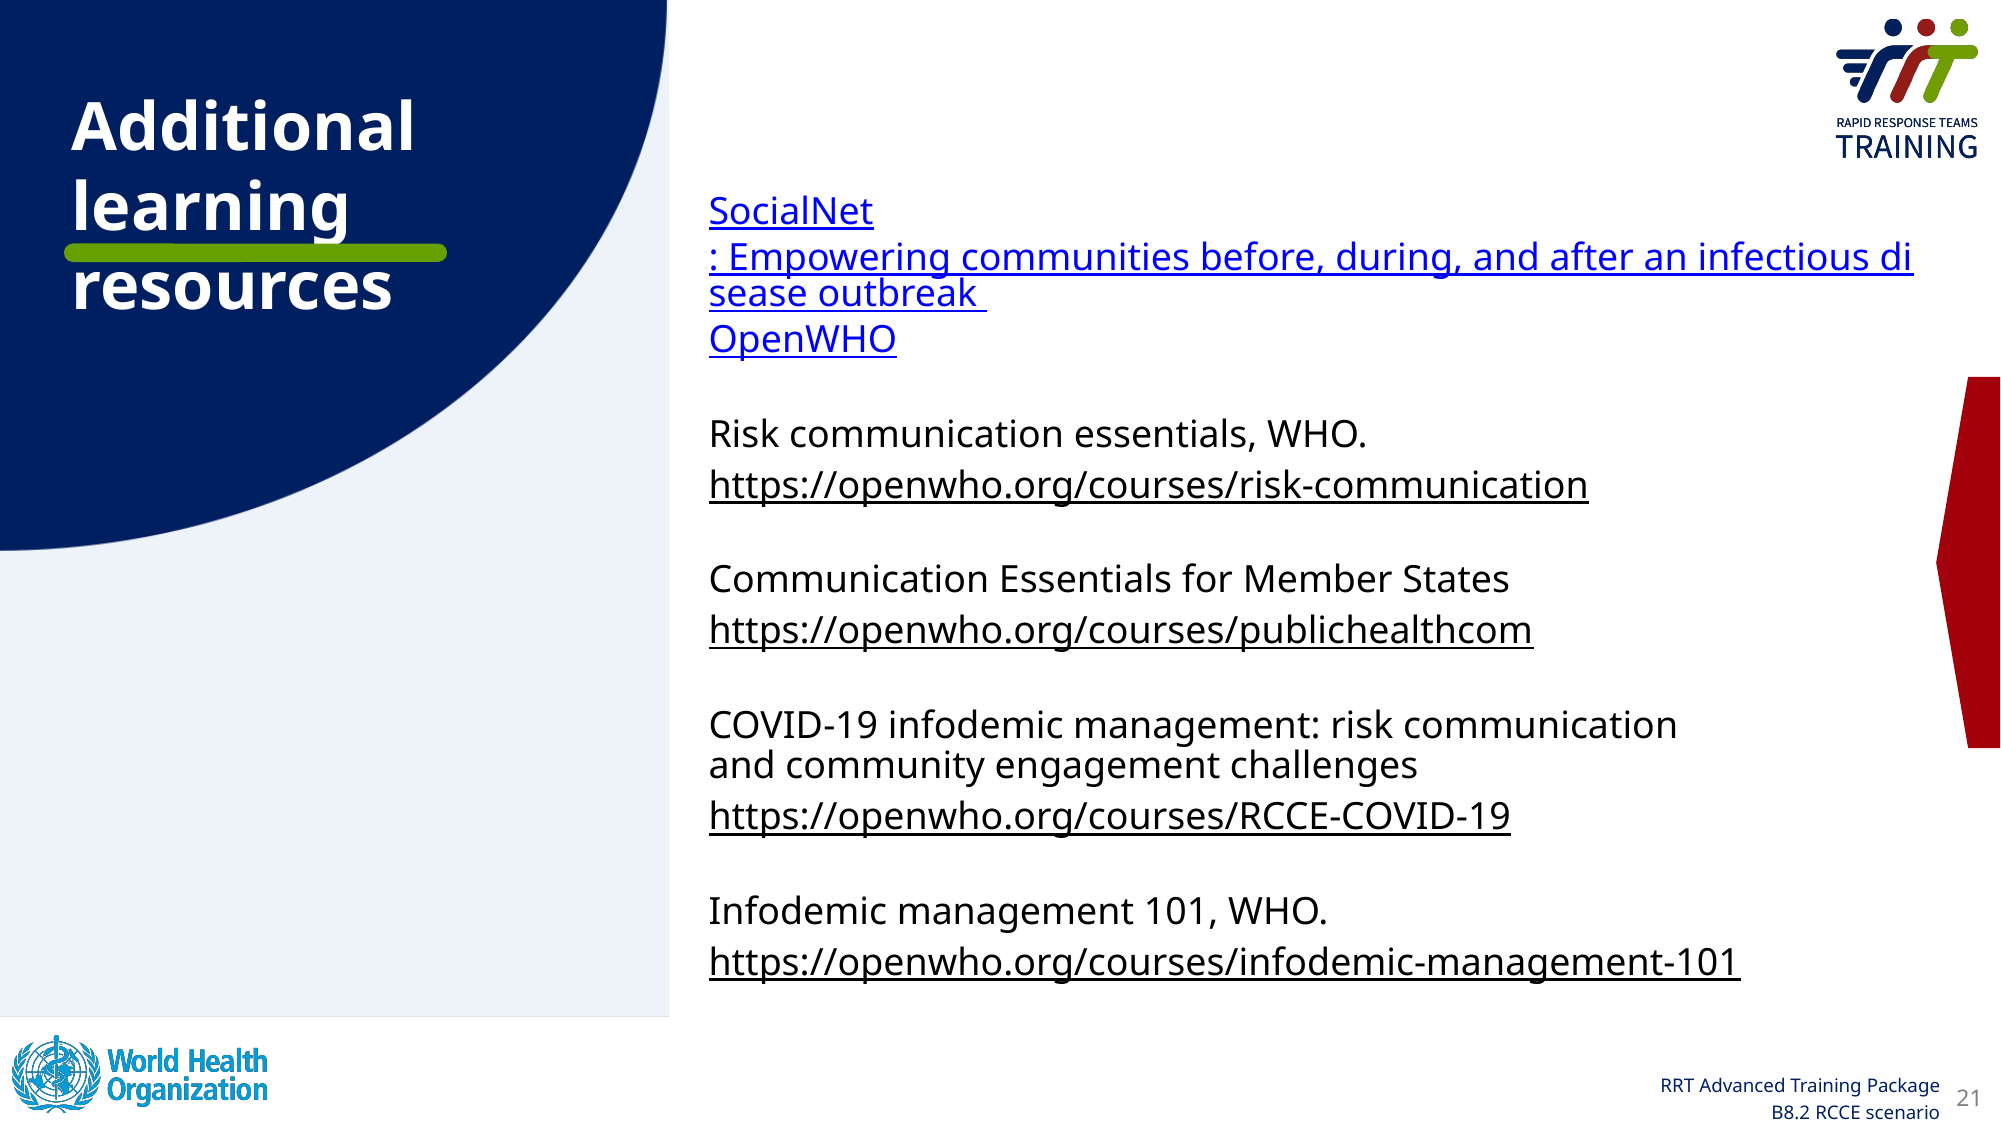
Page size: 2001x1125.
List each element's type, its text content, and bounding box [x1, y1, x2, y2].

picture [40, 1062, 47, 1070]
picture [12, 1035, 54, 1068]
picture [0, 0, 669, 1018]
picture [22, 1062, 26, 1077]
picture [71, 1053, 90, 1091]
list SocialNet: Empowering communities before, during, and after an infectious disease outbreak OpenWHO Risk communication essentials, WHO. https://openwho.org/courses/risk-communication Communication Essentials for Member States https://openwho.org/courses/publichealthcom COVID-19 infodemic management: risk communication and community engagement challenges https://openwho.org/courses/RCCE-COVID-19 Infodemic management 101, WHO. https://openwho.org/courses/infodemic-management-101 [700, 137, 1937, 1049]
picture [1835, 19, 1978, 167]
picture [34, 1054, 43, 1078]
picture [50, 1108, 62, 1113]
picture [12, 1083, 48, 1113]
picture [46, 1056, 54, 1062]
picture [30, 1083, 37, 1091]
picture [36, 1088, 78, 1105]
picture [24, 1054, 36, 1087]
picture [59, 1035, 267, 1113]
